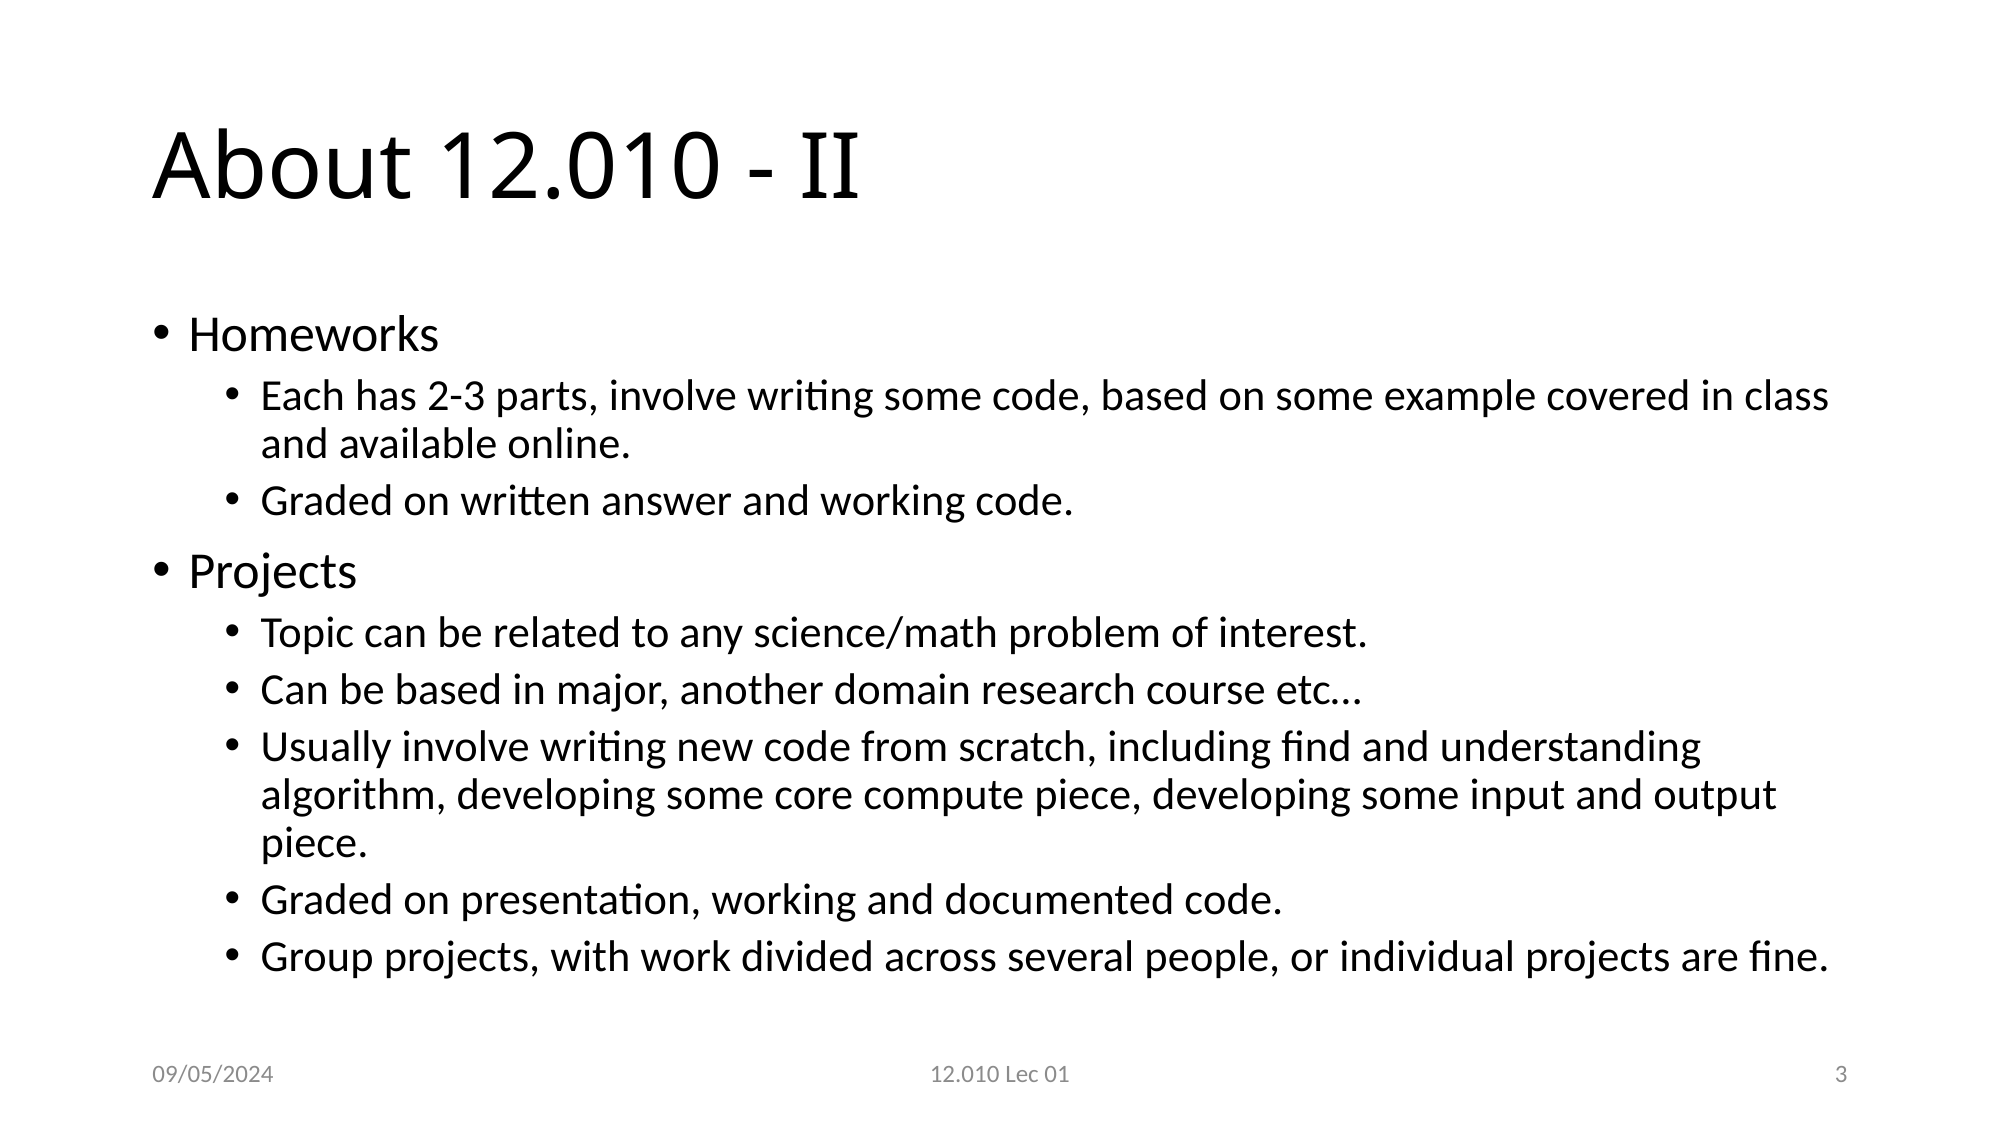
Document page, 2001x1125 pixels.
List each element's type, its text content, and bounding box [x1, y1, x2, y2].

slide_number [137, 1042, 588, 1103]
title About 12.010 - II [137, 59, 1863, 278]
list Homeworks Each has 2-3 parts, involve writing some code, based on some example covered in class and available online. Graded on written answer and working code. Projects Topic can be related to any science/math problem of interest. Can be based in major, another domain research course etc… Usually involve writing new code from scratch, including find and understanding algorithm, developing some core compute piece, developing some input and output piece. Graded on presentation, working and documented code. Group projects, with work divided across several people, or individual projects are fine. [137, 299, 1863, 1014]
slide_number 3 [1412, 1042, 1863, 1103]
footer 12.010 Lec 01 [662, 1042, 1338, 1103]
